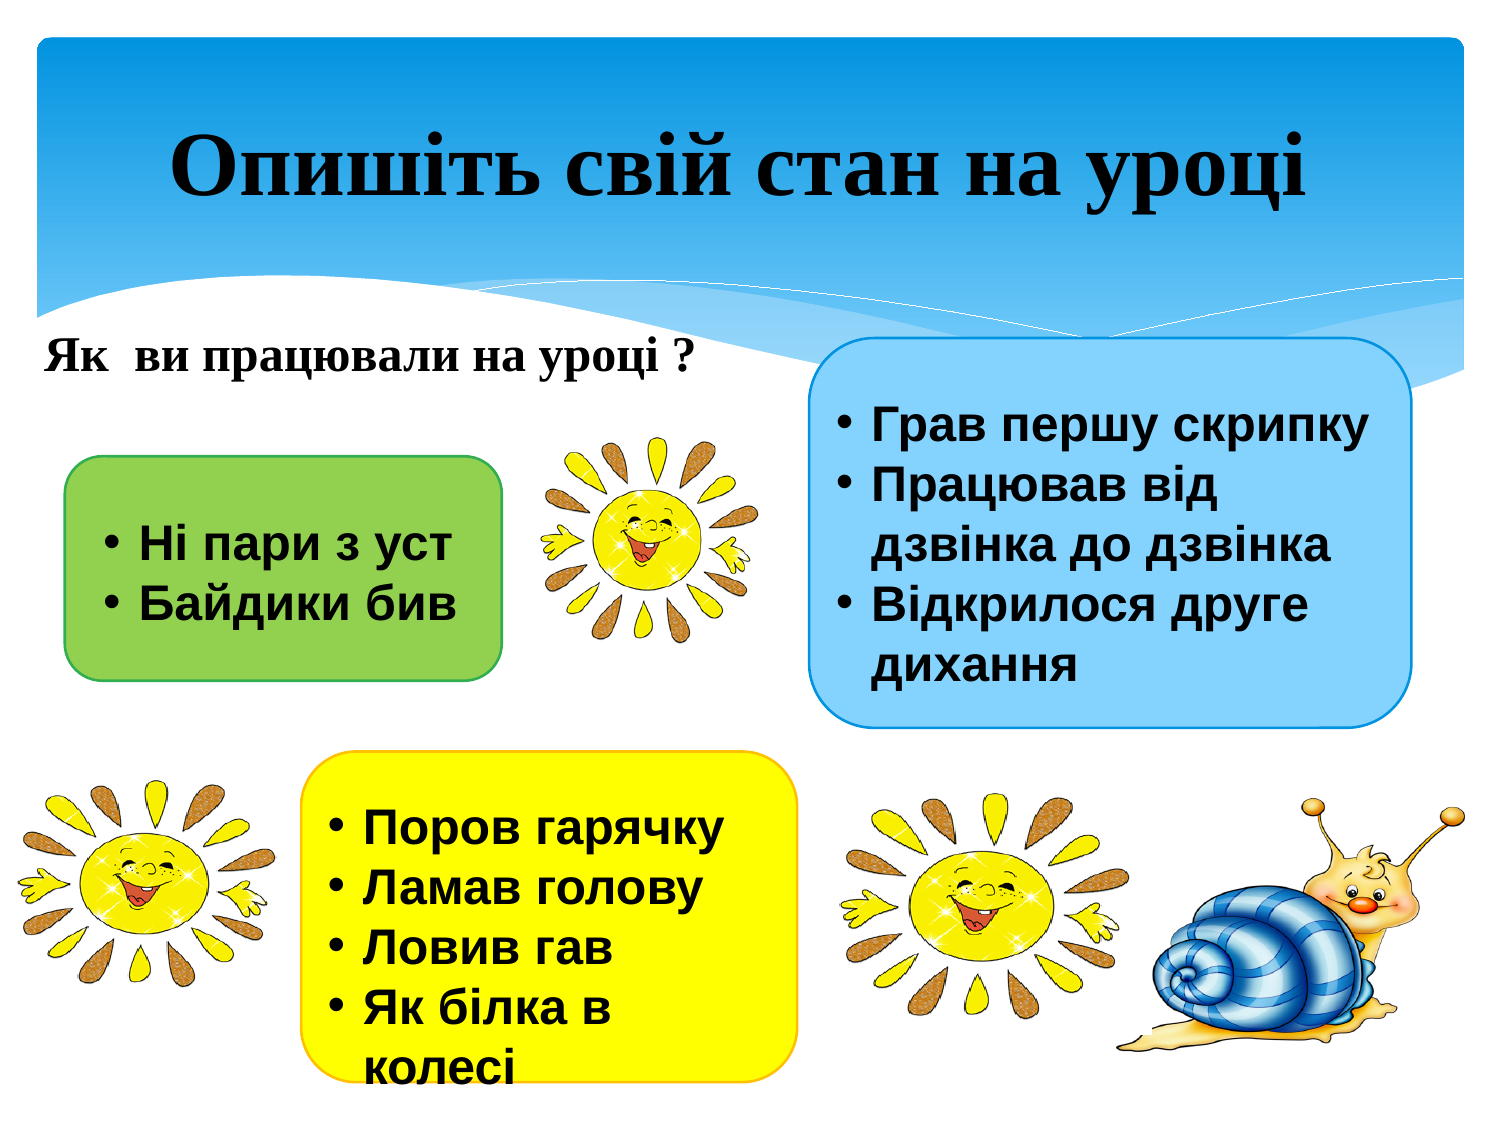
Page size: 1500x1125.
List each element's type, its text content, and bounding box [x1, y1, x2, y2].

picture [525, 419, 774, 657]
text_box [64, 455, 502, 681]
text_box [300, 751, 798, 1083]
picture [820, 774, 1465, 1052]
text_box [808, 337, 1412, 729]
title Опишіть свій стан на уроці [74, 55, 1426, 262]
picture [0, 762, 296, 1002]
text_box Як ви працювали на уроці ? [29, 314, 798, 389]
